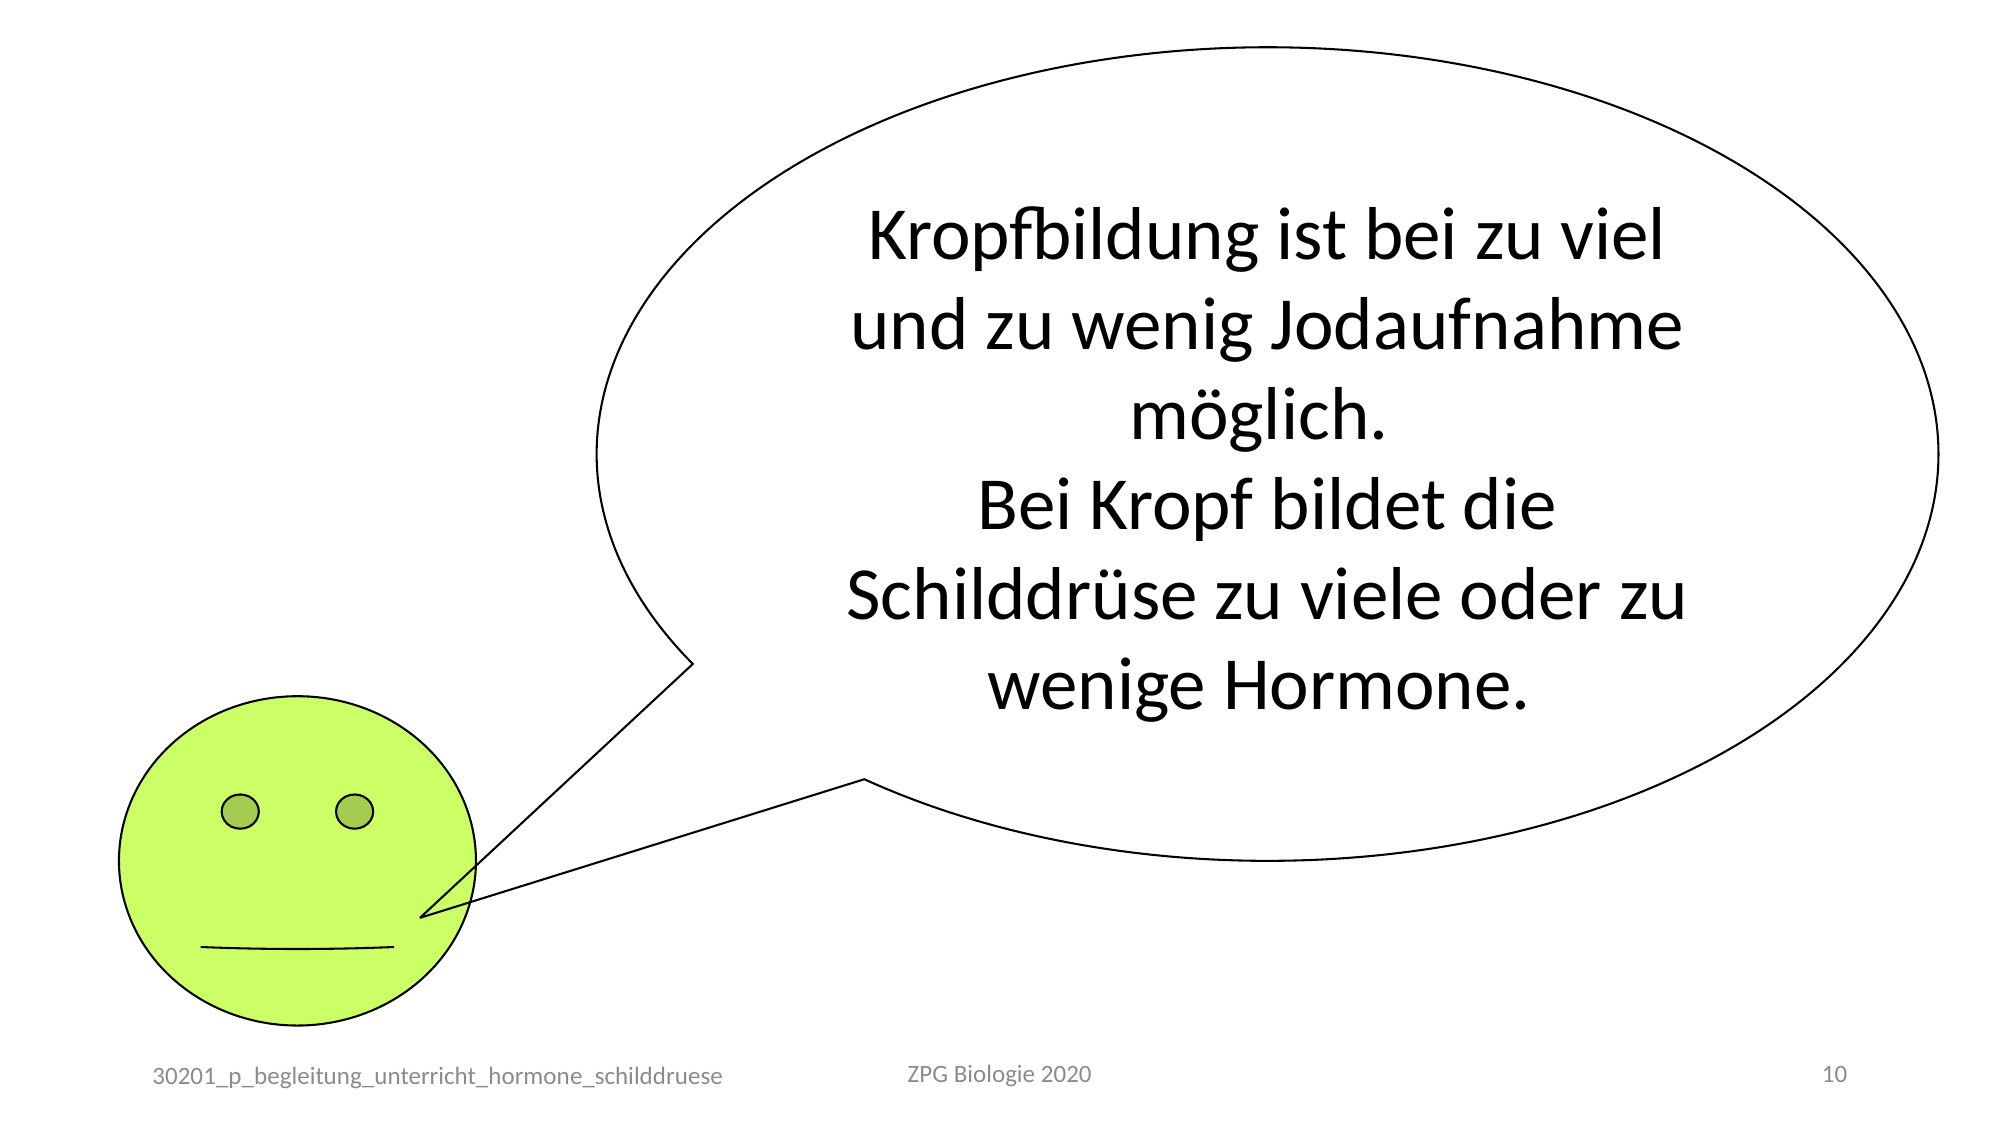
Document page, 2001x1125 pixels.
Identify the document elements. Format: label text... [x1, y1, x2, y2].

slide_number 30201_p_begleitung_unterricht_hormone_schilddruese [137, 1044, 776, 1105]
text_box Kropfbildung ist bei zu viel und zu wenig Jodaufnahme möglich. Bei Kropf bildet die Schilddrüse zu viele oder zu wenige Hormone. [419, 46, 1940, 919]
text_box [117, 695, 478, 1027]
slide_number 10 [1412, 1042, 1863, 1103]
footer ZPG Biologie 2020 [662, 1042, 1338, 1103]
